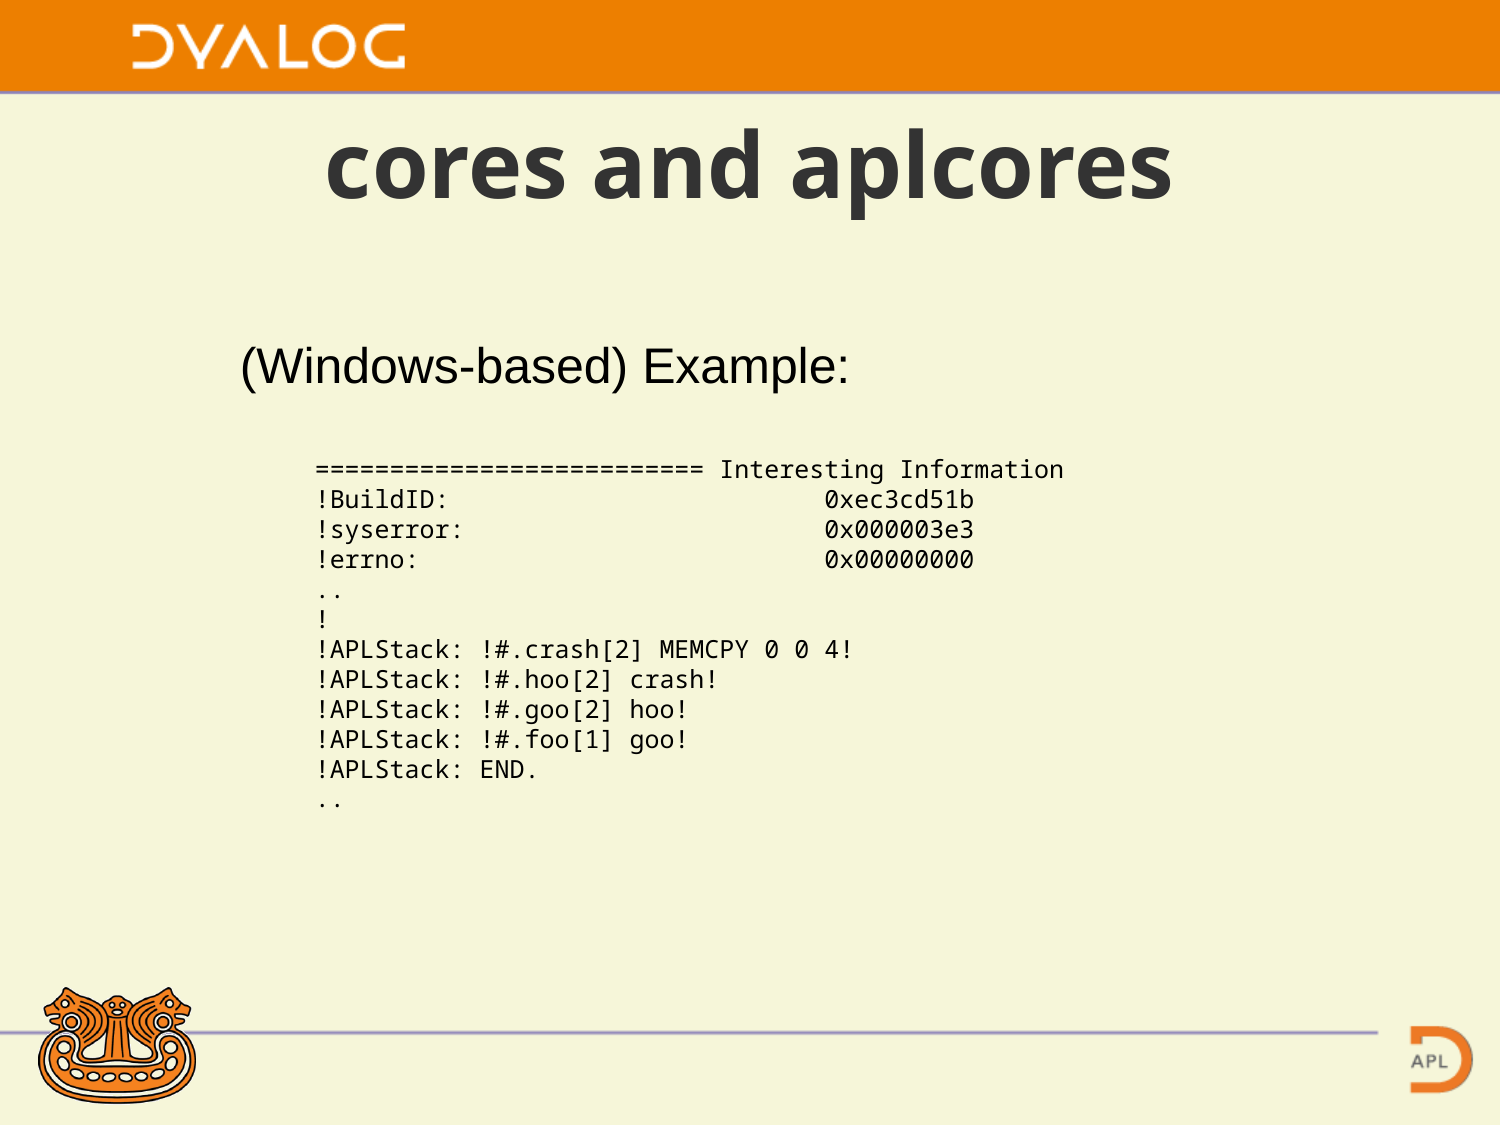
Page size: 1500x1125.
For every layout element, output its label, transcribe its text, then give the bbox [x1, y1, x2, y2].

picture [0, 0, 1500, 1125]
title cores and aplcores [112, 99, 1388, 288]
subtitle (Windows-based) Example: ========================== Interesting Information !BuildID: 0xec3cd51b !syserror: 0x000003e3 !errno: 0x00000000 .. ! !APLStack: !#.crash[2] MEMCPY 0 0 4! !APLStack: !#.hoo[2] crash! !APLStack: !#.goo[2] hoo! !APLStack: !#.foo[1] goo! !APLStack: END. .. [225, 326, 1275, 1000]
